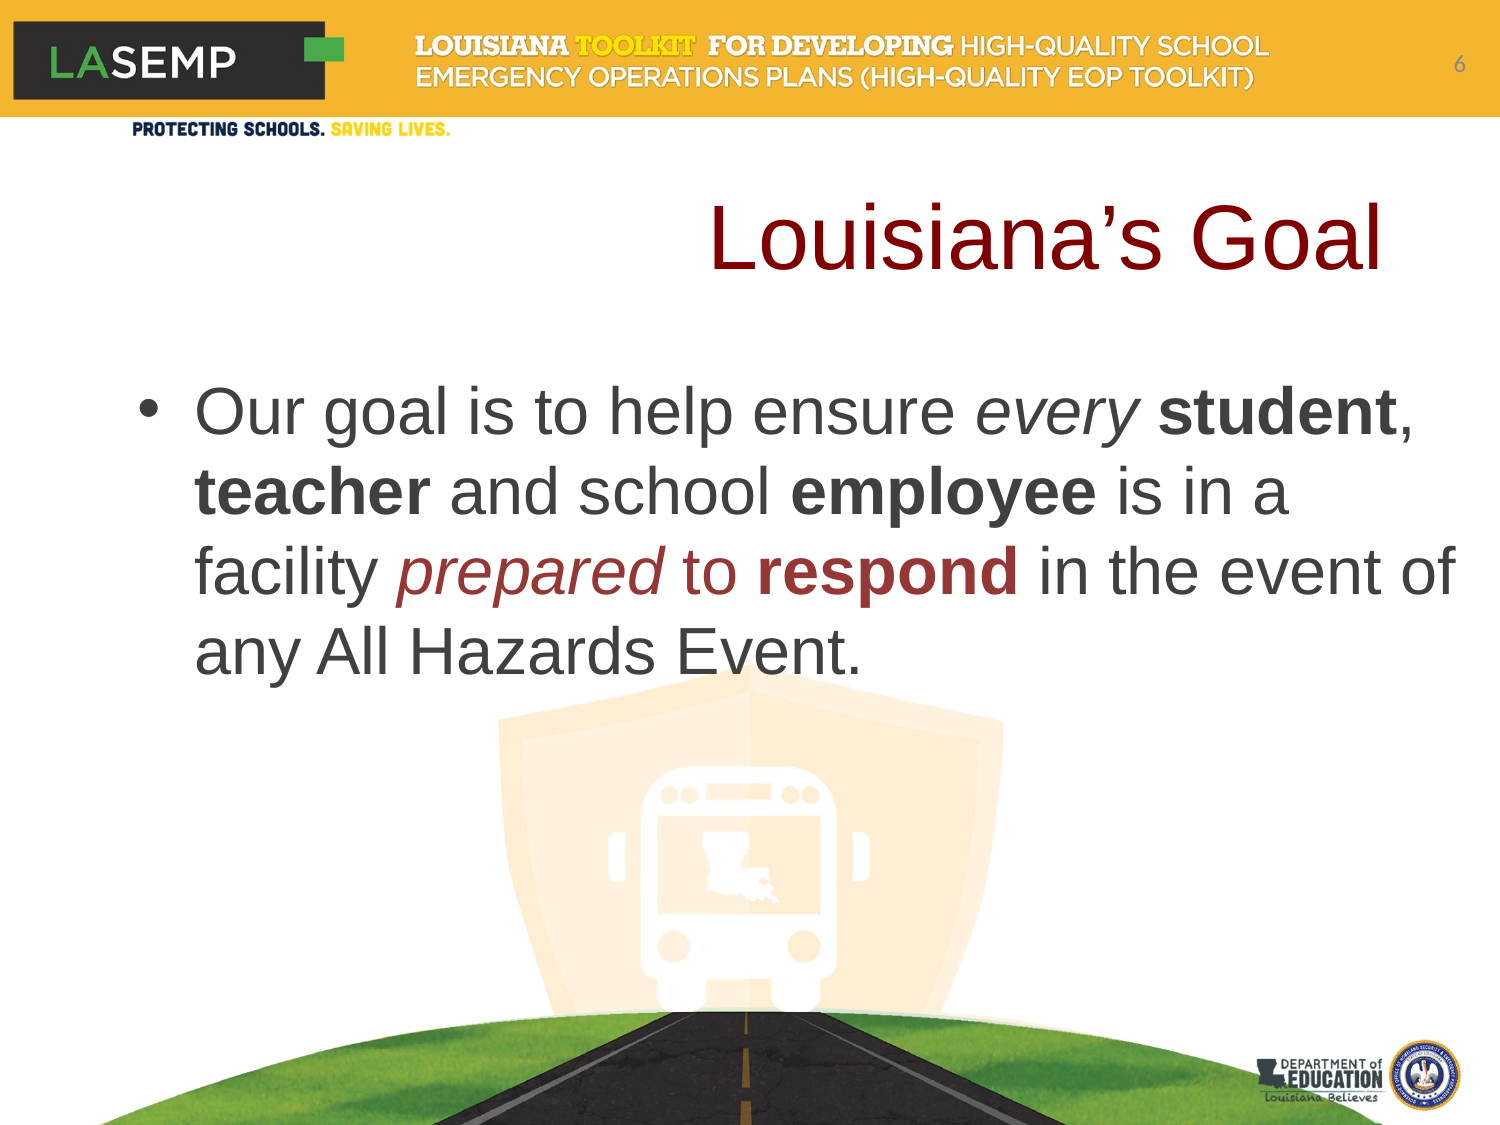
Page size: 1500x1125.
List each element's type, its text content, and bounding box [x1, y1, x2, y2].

title Louisiana’s Goal [75, 200, 1425, 375]
picture [0, 0, 1500, 1125]
slide_number 6 [1131, 32, 1482, 93]
list Our goal is to help ensure every student, teacher and school employee is in a facility prepared to respond in the event of any All Hazards Event. [122, 360, 1473, 1103]
